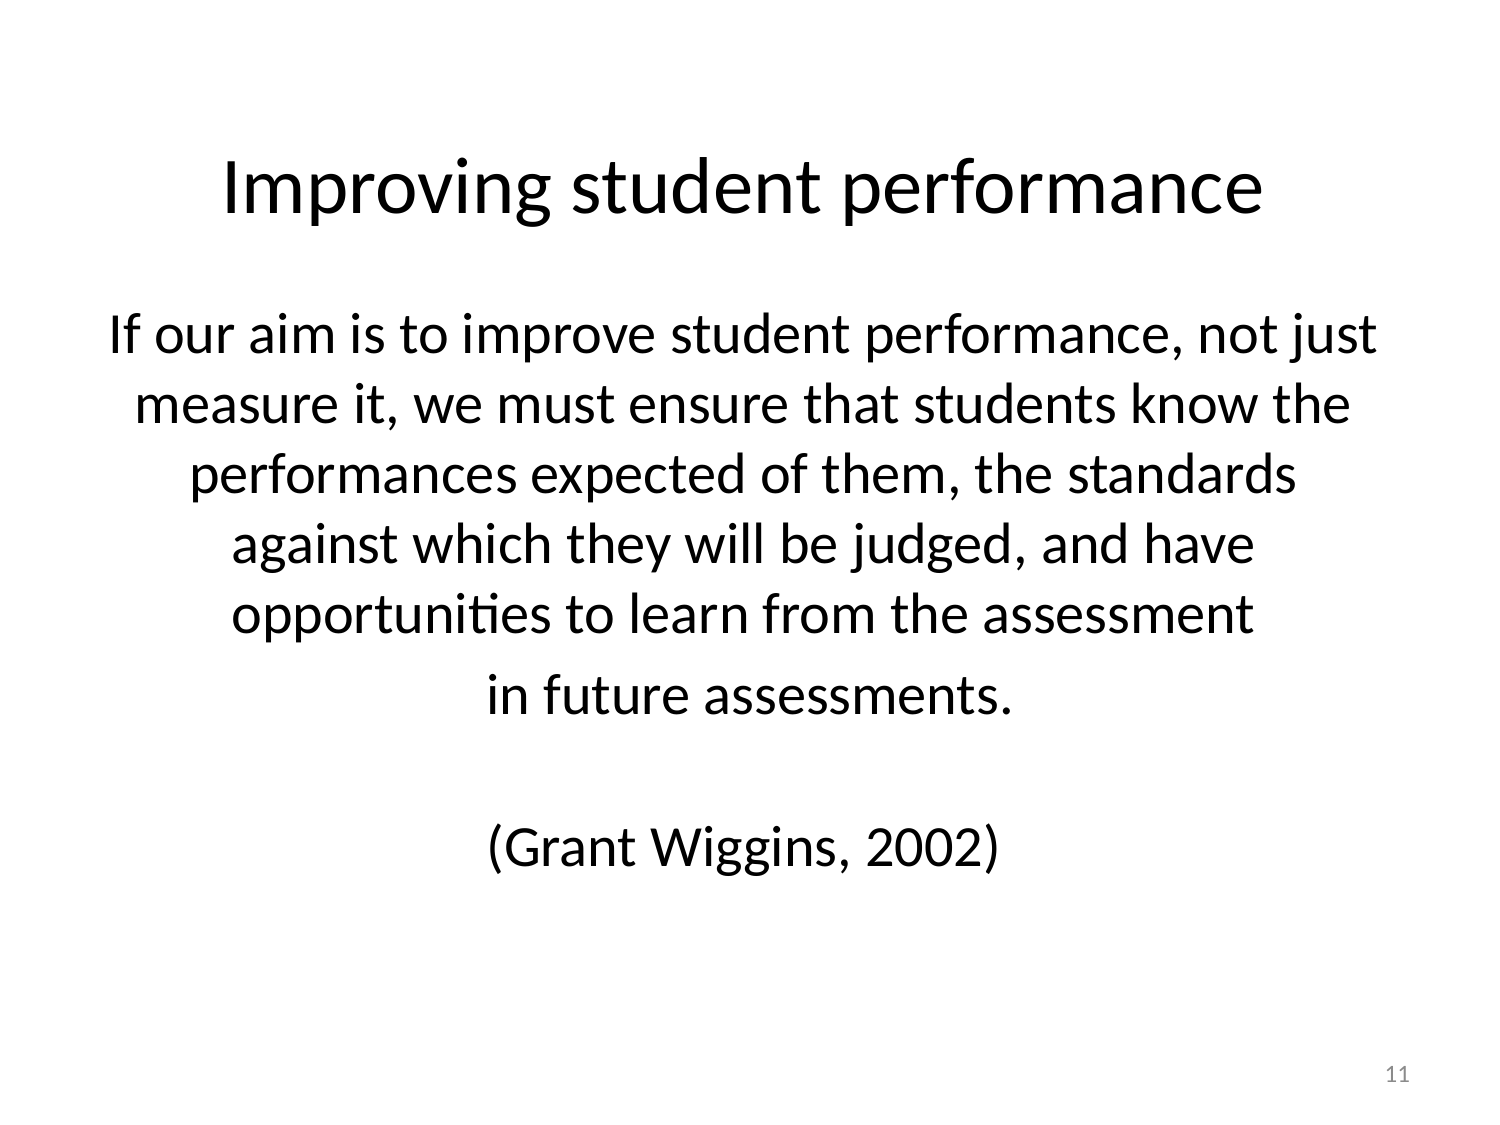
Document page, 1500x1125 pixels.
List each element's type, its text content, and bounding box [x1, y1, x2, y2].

title Improving student performance [87, 124, 1401, 238]
subtitle If our aim is to improve student performance, not just measure it, we must ensure that students know the performances expected of them, the standards against which they will be judged, and have opportunities to learn from the assessment in future assessments. (Grant Wiggins, 2002) [87, 287, 1401, 988]
slide_number 11 [1074, 1042, 1425, 1103]
